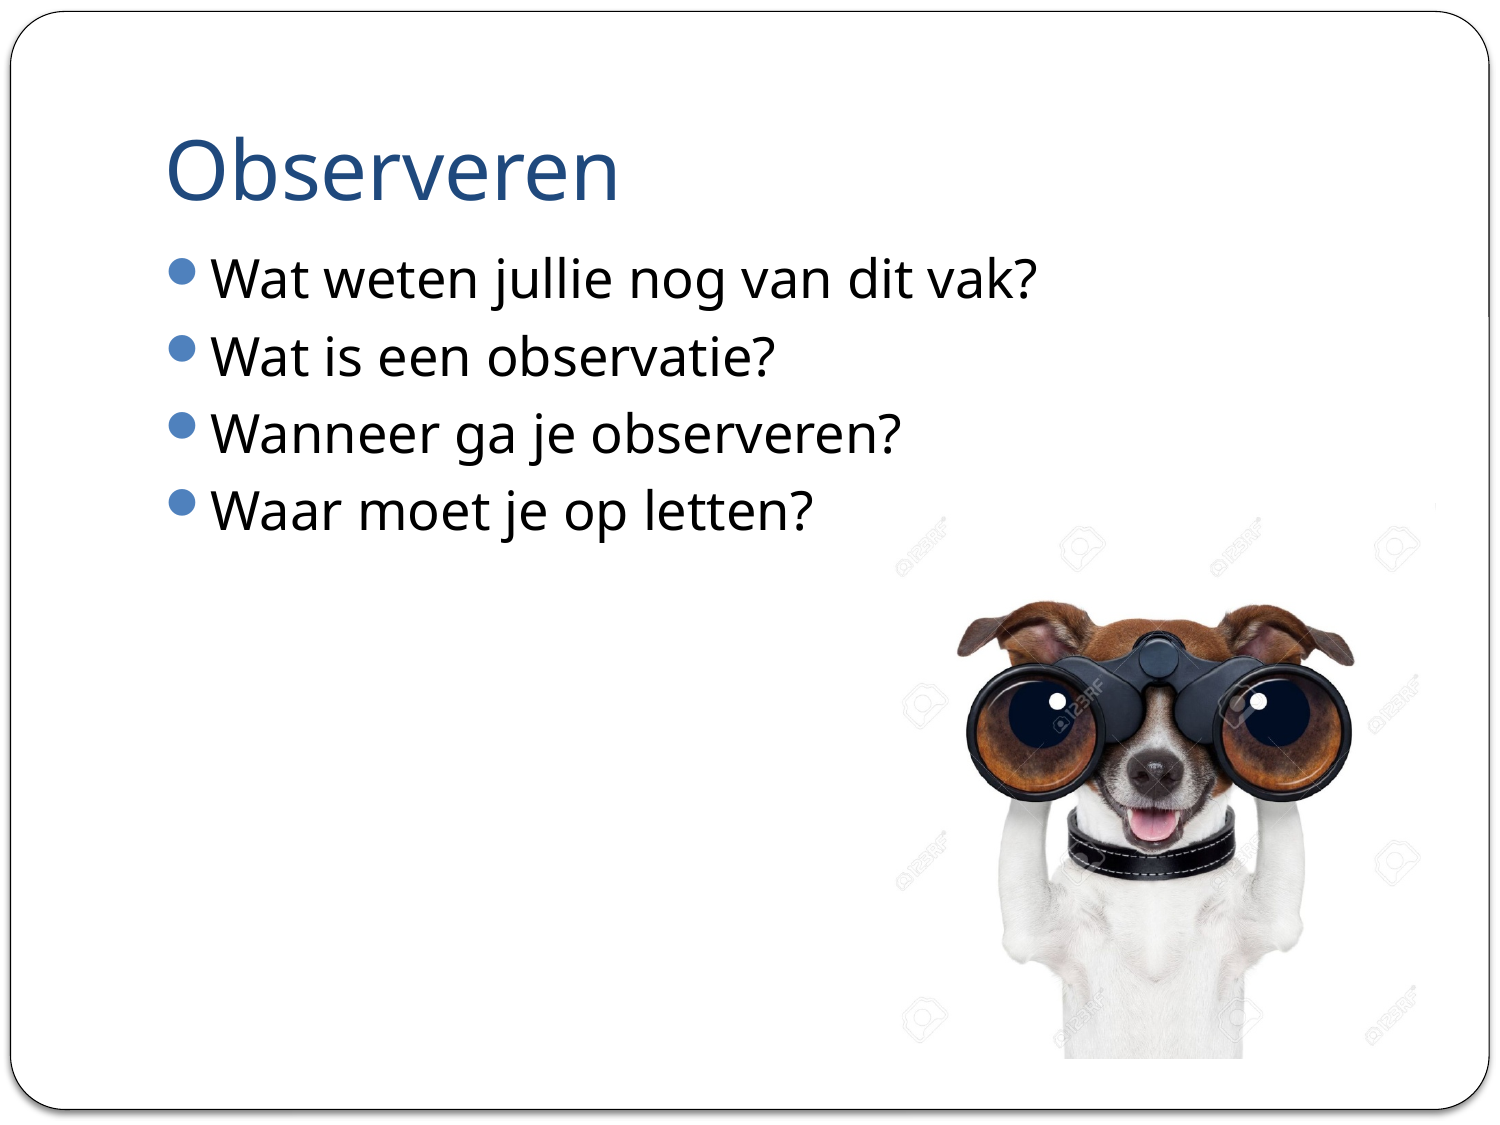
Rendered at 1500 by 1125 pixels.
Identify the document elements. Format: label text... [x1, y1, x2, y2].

title Observeren [150, 45, 1425, 233]
list Wat weten jullie nog van dit vak? Wat is een observatie? Wanneer ga je observeren? Waar moet je op letten? [150, 237, 1425, 988]
picture [879, 503, 1436, 1059]
